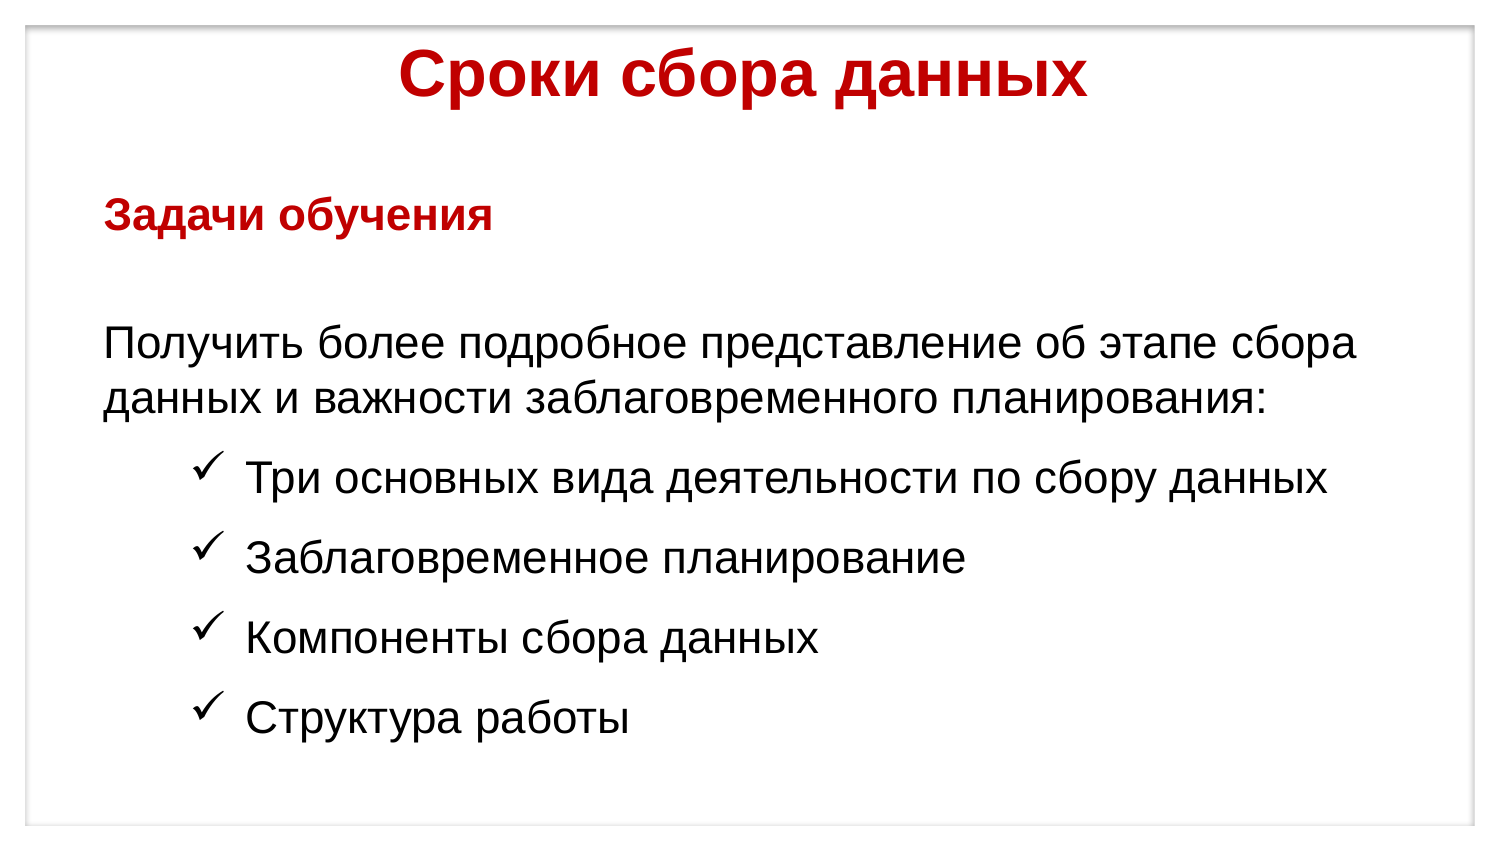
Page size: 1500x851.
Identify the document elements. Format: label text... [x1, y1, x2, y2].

title Сроки сбора данных [167, 21, 1321, 118]
subtitle Задачи обучения Получить более подробное представление об этапе сбора данных и важности заблаговременного планирования: Три основных вида деятельности по сбору данных Заблаговременное планирование Компоненты сбора данных Структура работы [32, 176, 1468, 825]
